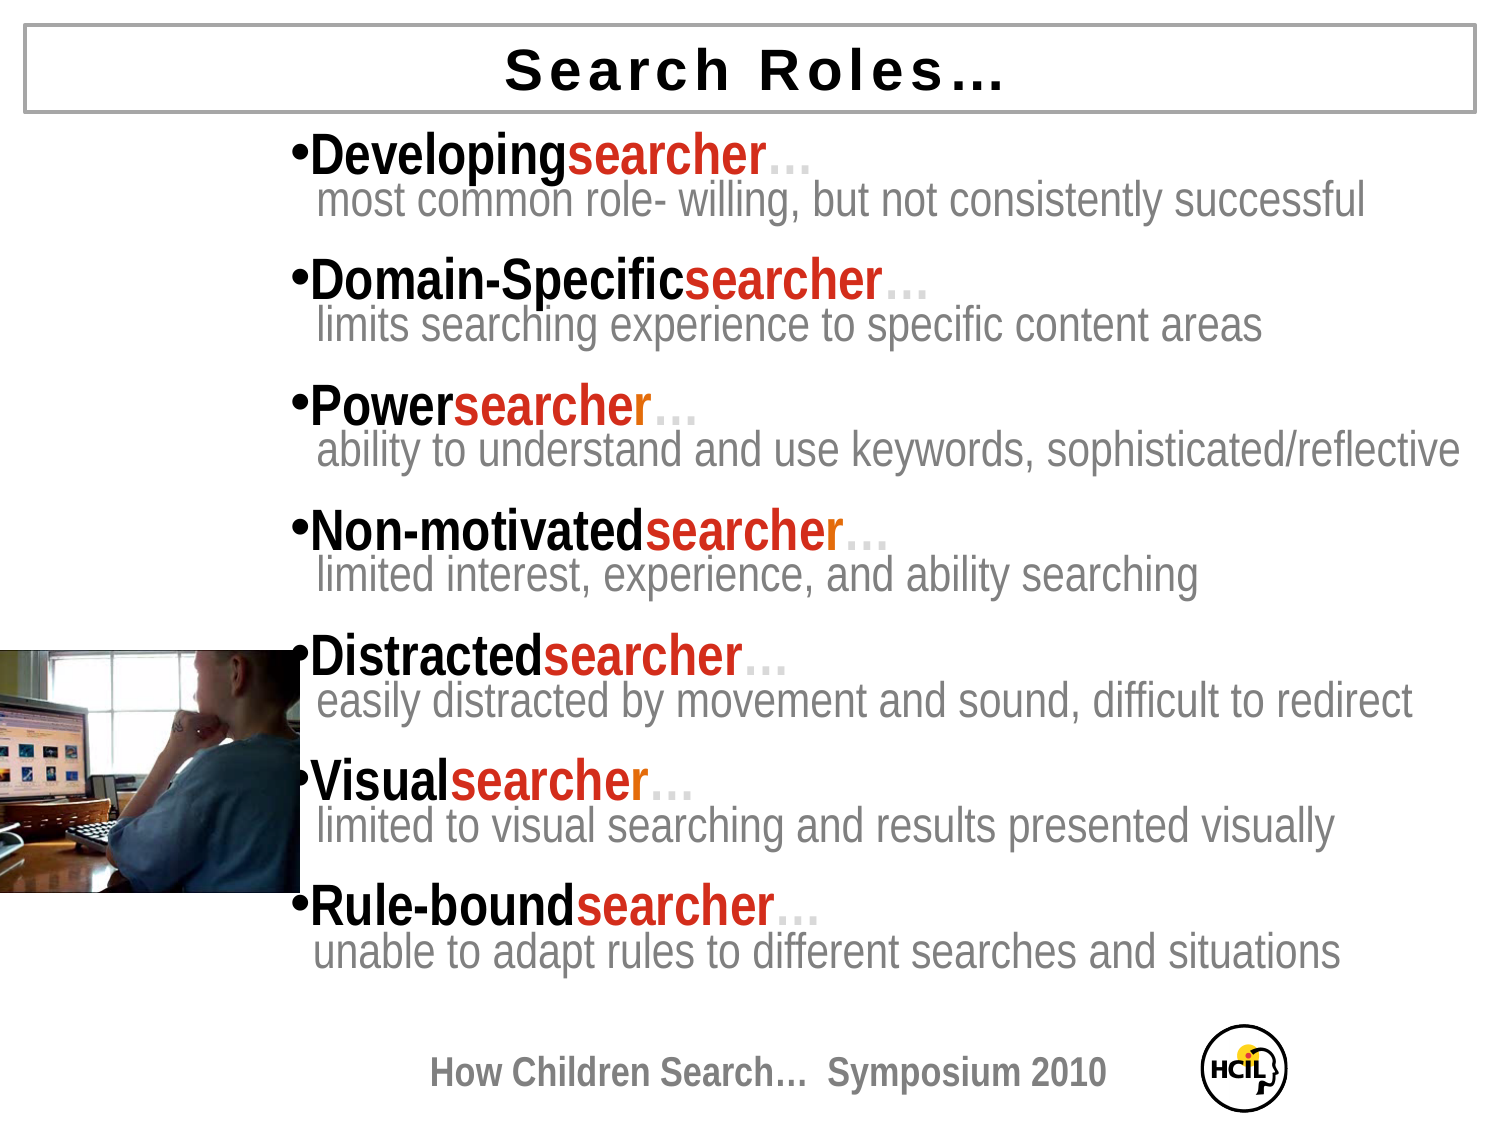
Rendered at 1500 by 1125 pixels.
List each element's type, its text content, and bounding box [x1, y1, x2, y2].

text_box Search Roles… [0, 24, 1500, 113]
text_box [0, 649, 301, 894]
picture [1199, 1024, 1289, 1113]
text_box How Children Search… Symposium 2010 [262, 1037, 1194, 1113]
text_box Developingsearcher… most common role- willing, but not consistently successful Domain-Specificsearcher… limits searching experience to specific content areas Powersearcher… ability to understand and use keywords, sophisticated/reflective Non-motivatedsearcher… limited interest, experience, and ability searching Distractedsearcher… easily distracted by movement and sound, difficult to redirect Visualsearcher… limited to visual searching and results presented visually Rule-boundsearcher… unable to adapt rules to different searches and situations [275, 137, 1500, 1025]
